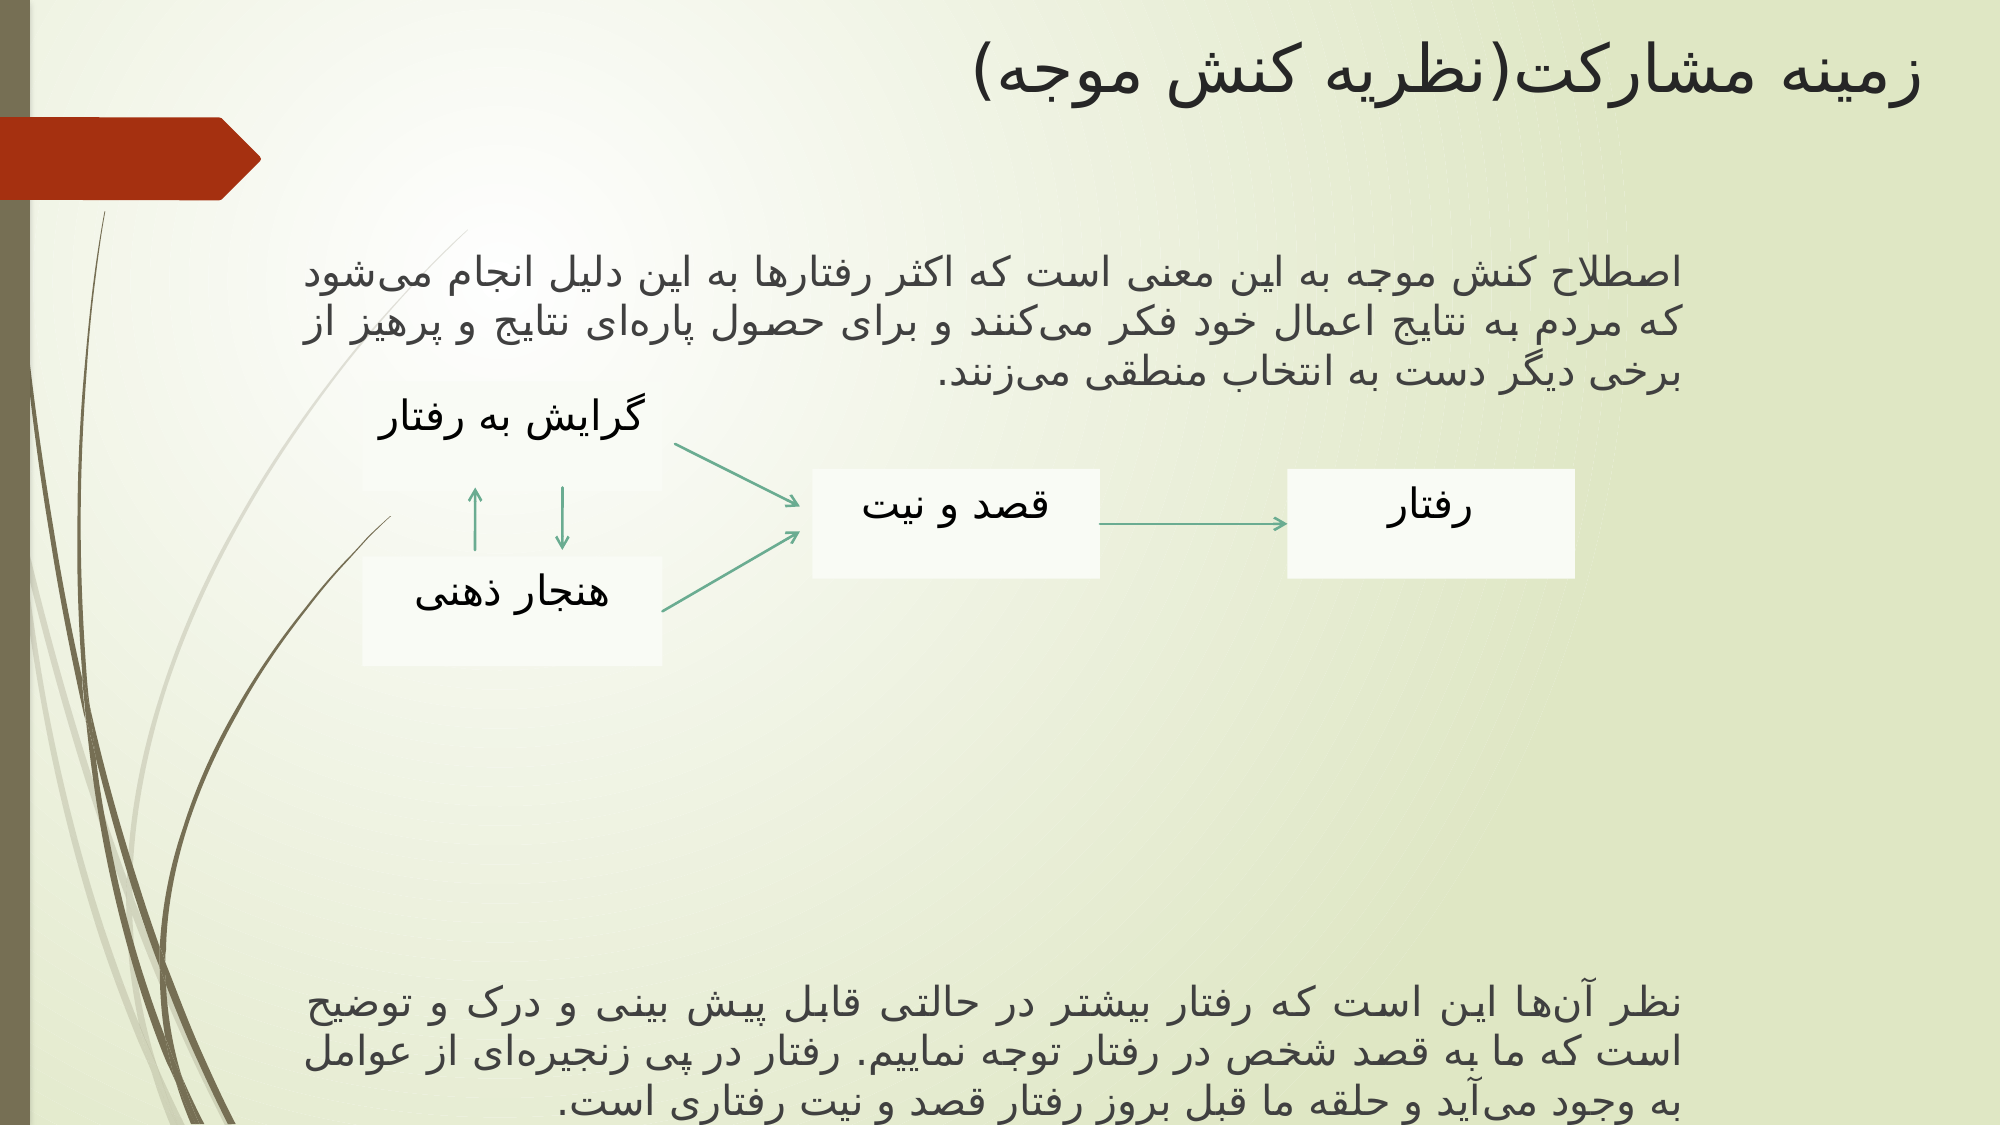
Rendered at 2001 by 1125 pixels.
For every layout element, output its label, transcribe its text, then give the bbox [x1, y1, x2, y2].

text_box قصد و نیت [811, 468, 1101, 580]
text_box گرایش به رفتار [361, 380, 664, 493]
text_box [674, 443, 801, 507]
list اصطلاح کنش موجه به‌ این معنی است که اکثر رفتارها به‌ این دلیل انجام می‌شود که مردم به نتایج اعمال خود فکر می‌کنند و برای حصول پاره‌ای نتایج و پرهیز از برخی دیگر دست به انتخاب منطقی می‌زنند. نظر آن‌ها این است که رفتار بیشتر در حالتی قابل پیش بینی و درک و توضیح است که ما به قصد شخص در رفتار توجه نماییم. رفتار در پی زنجیره‌ای از عوامل به وجود می‌آید و حلقه ما قبل بروز رفتار قصد و نیت رفتاری است. [287, 237, 1713, 1125]
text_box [662, 531, 801, 613]
text_box هنجار ذهنی [361, 555, 664, 667]
text_box رفتار [1286, 468, 1576, 580]
title زمینه مشارکت(نظریه کنش موجه) [589, 17, 1940, 248]
